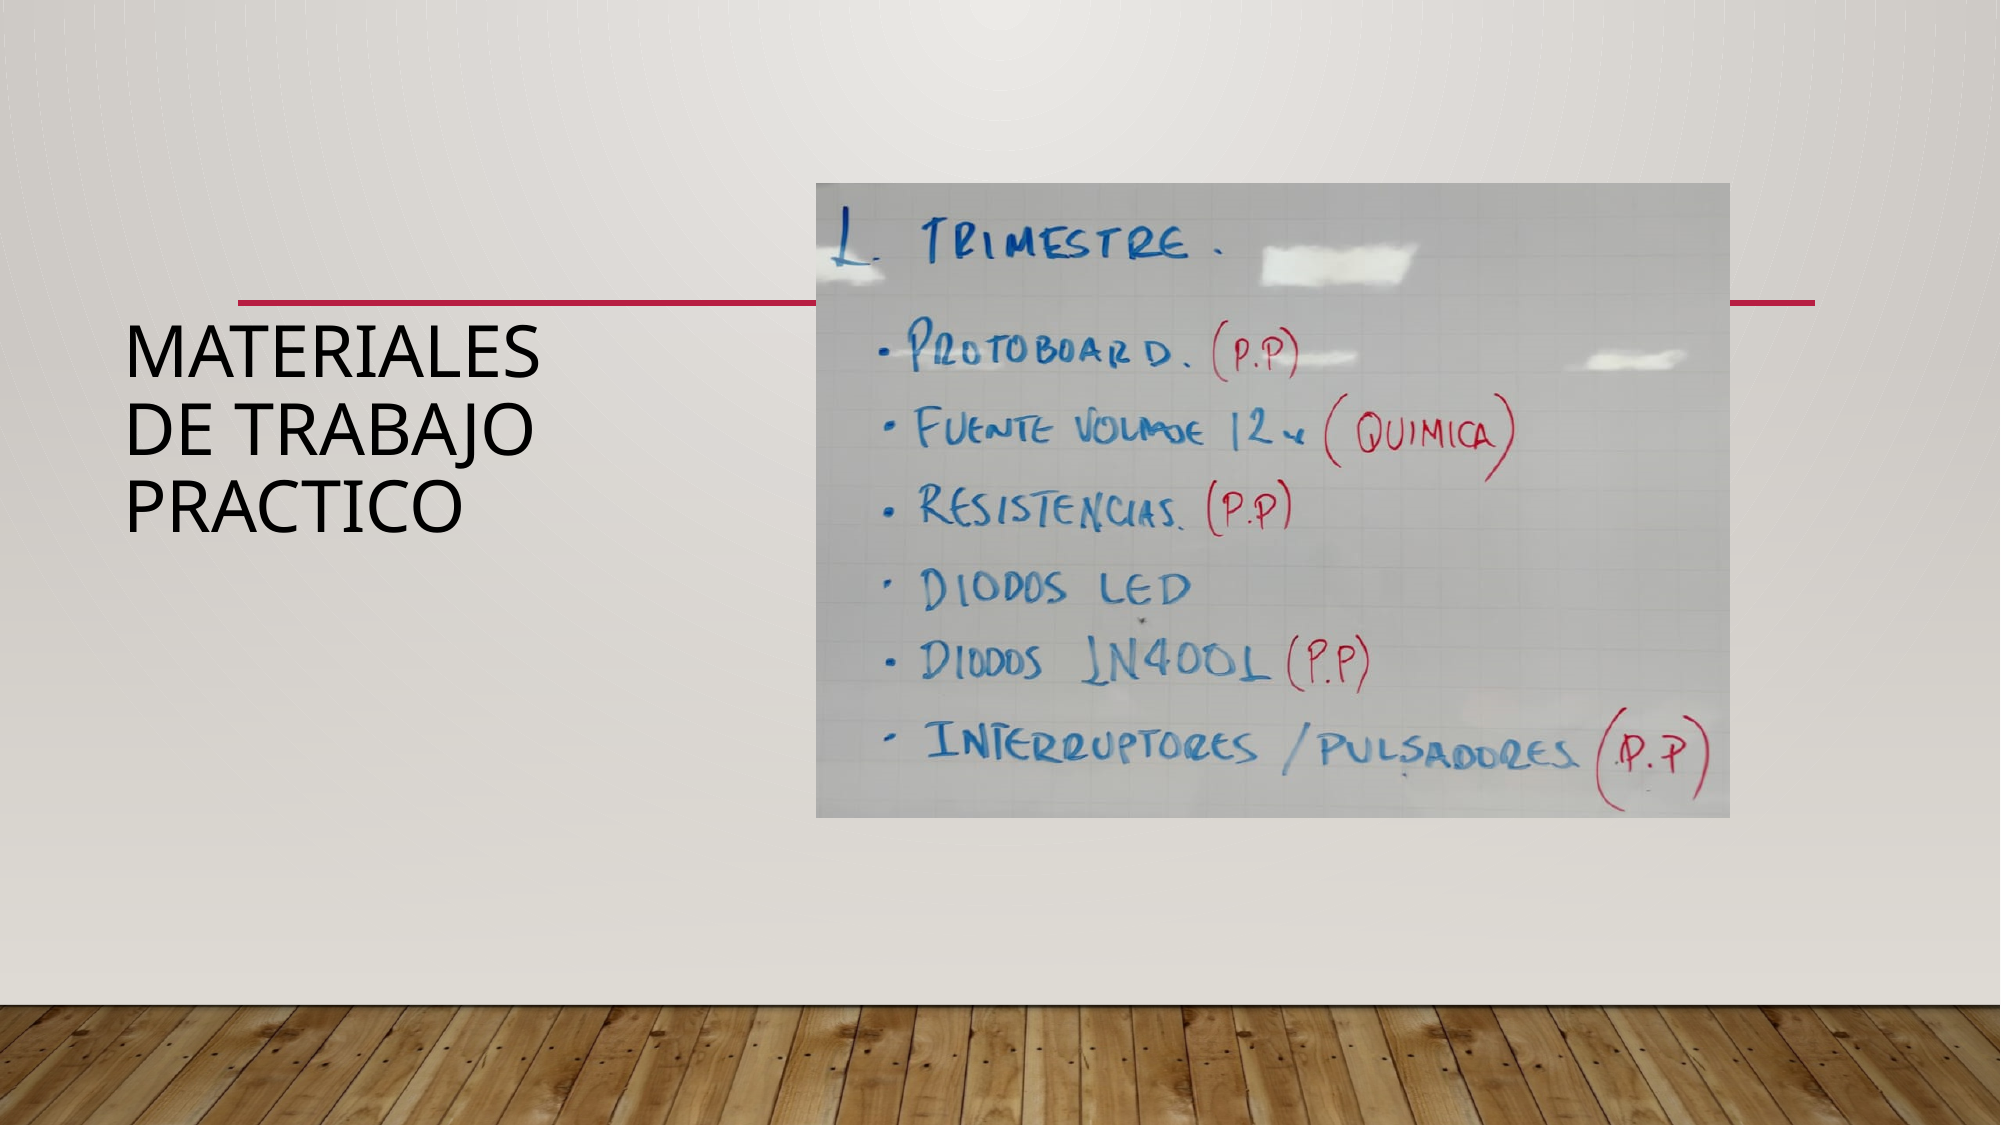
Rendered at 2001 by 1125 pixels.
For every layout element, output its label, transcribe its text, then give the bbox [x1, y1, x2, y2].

picture [0, 1005, 2000, 1125]
title MATERIALES DE TRABAJO PRACTICO [108, 241, 572, 549]
picture [816, 182, 1730, 818]
